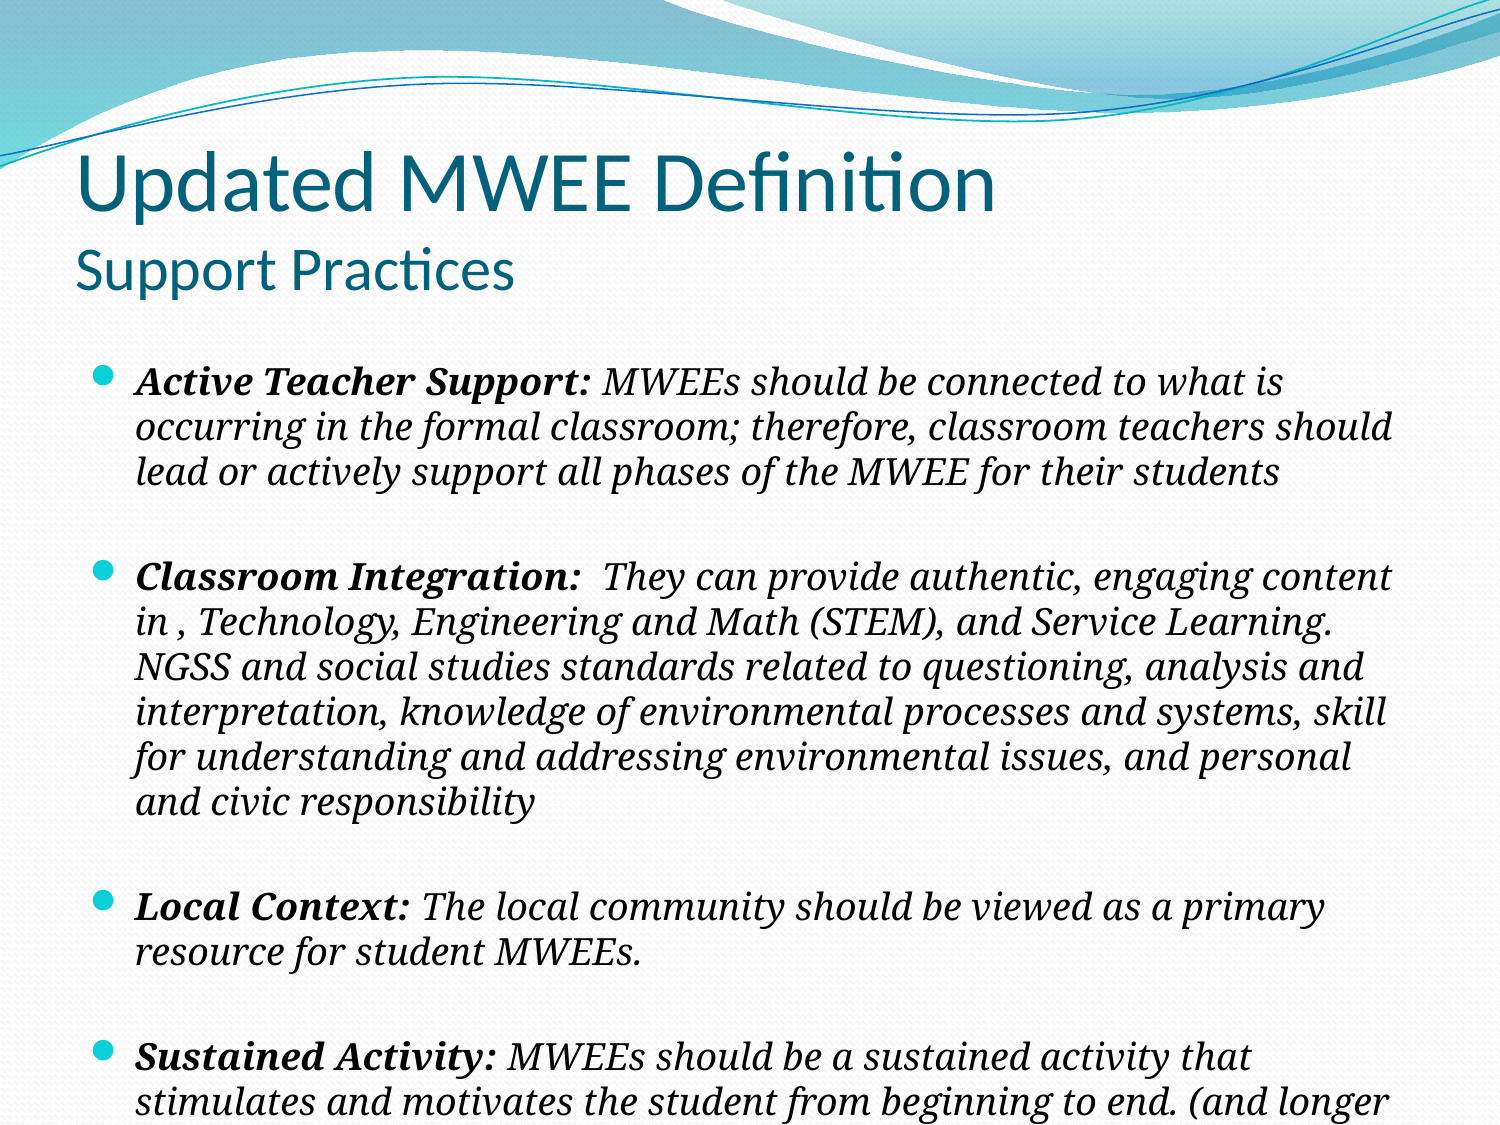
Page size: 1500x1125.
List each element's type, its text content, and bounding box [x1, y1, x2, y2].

title Updated MWEE Definition Support Practices [75, 115, 1425, 303]
list Active Teacher Support: MWEEs should be connected to what is occurring in the formal classroom; therefore, classroom teachers should lead or actively support all phases of the MWEE for their students Classroom Integration: They can provide authentic, engaging content in , Technology, Engineering and Math (STEM), and Service Learning. NGSS and social studies standards related to questioning, analysis and interpretation, knowledge of environmental processes and systems, skill for understanding and addressing environmental issues, and personal and civic responsibility Local Context: The local community should be viewed as a primary resource for student MWEEs. Sustained Activity: MWEEs should be a sustained activity that stimulates and motivates the student from beginning to end. (and longer than one day) [75, 350, 1425, 1070]
